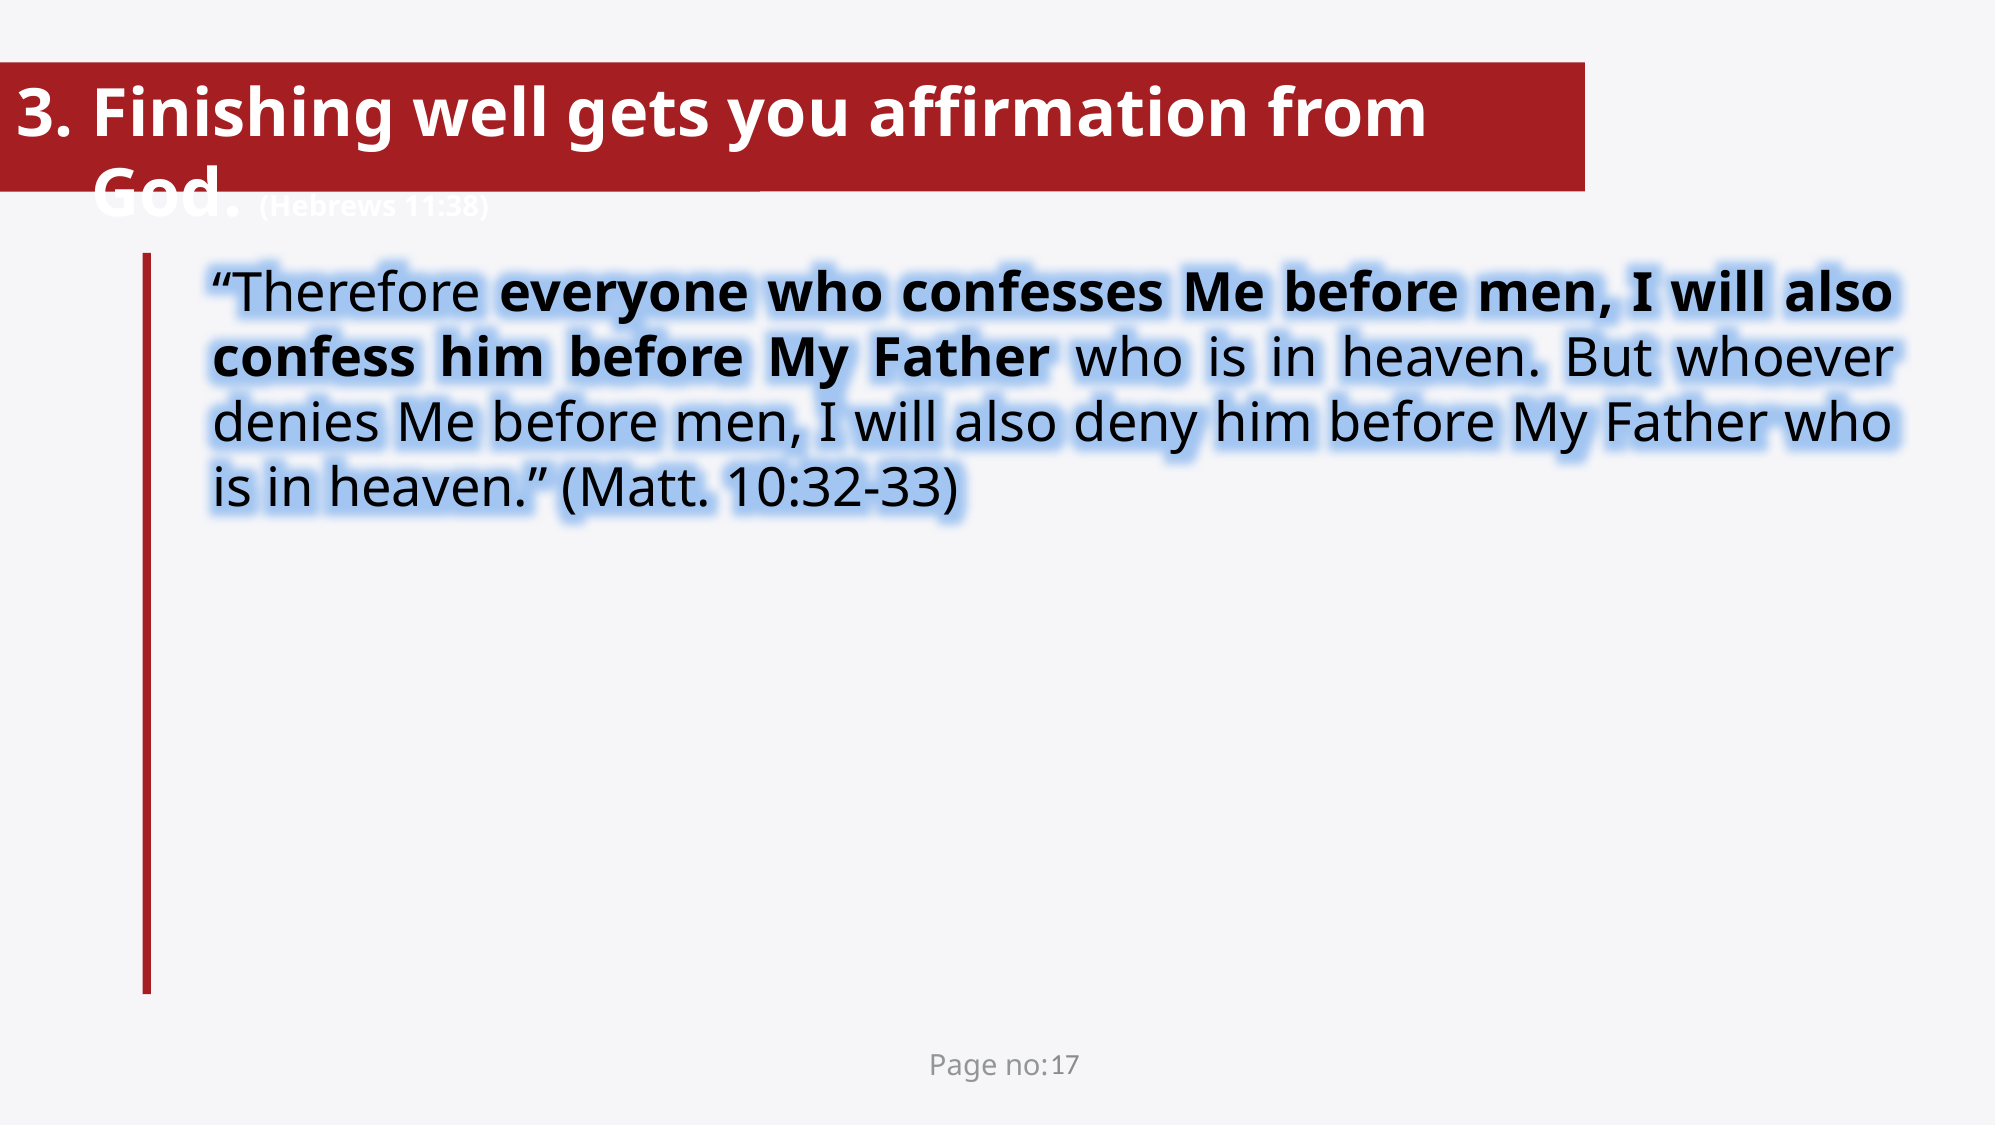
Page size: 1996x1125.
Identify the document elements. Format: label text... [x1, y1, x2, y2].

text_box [1, 62, 1586, 194]
text_box “Therefore everyone who confesses Me before men, I will also confess him before My Father who is in heaven. But whoever denies Me before men, I will also deny him before My Father who is in heaven.” (Matt. 10:32-33) [198, 249, 1911, 525]
